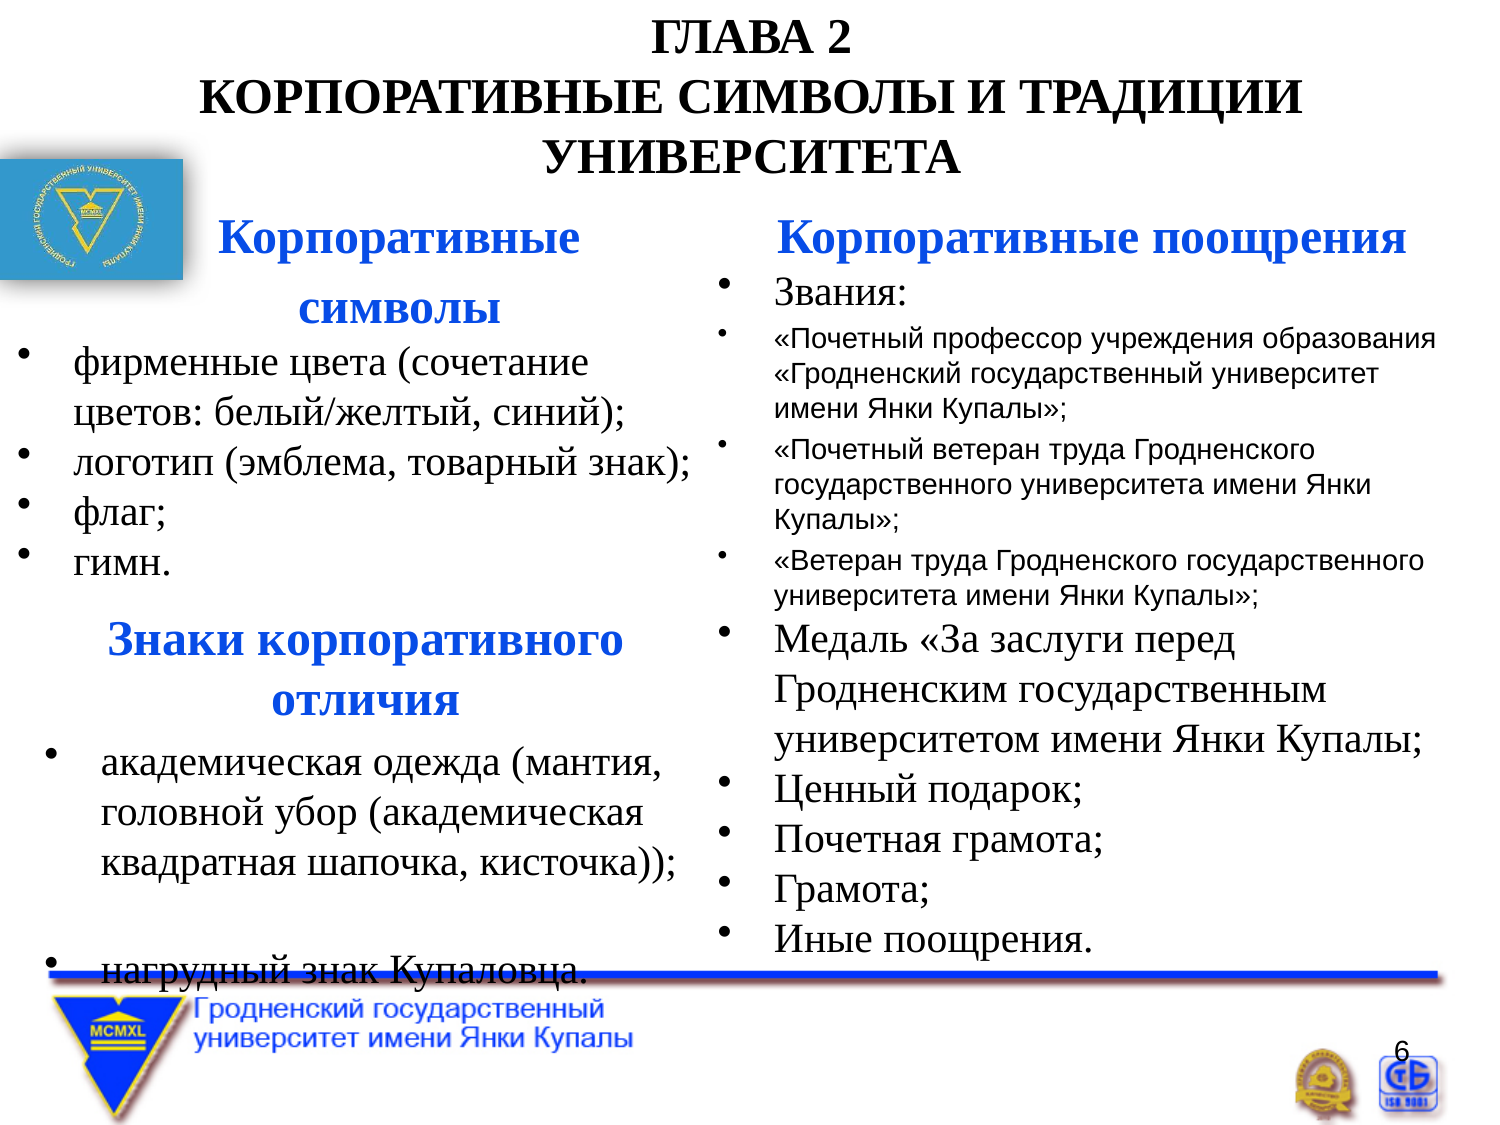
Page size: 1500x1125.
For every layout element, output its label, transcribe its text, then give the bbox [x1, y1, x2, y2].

list Корпоративные поощрения Звания: «Почетный профессор учреждения образования «Гродненский государственный университет имени Янки Купалы»; «Почетный ветеран труда Гродненского государственного университета имени Янки Купалы»; «Ветеран труда Гродненского государственного университета имени Янки Купалы»; Медаль «За заслуги перед Гродненским государственным университетом имени Янки Купалы; Ценный подарок; Почетная грамота; Грамота; Иные поощрения. [702, 196, 1483, 953]
title ГЛАВА 2 КОРПОРАТИВНЫЕ СИМВОЛЫ И ТРАДИЦИИ УНИВЕРСИТЕТА [76, 0, 1427, 188]
slide_number 6 [1074, 1024, 1425, 1103]
list Знаки корпоративного отличия академическая одежда (мантия, головной убор (академическая квадратная шапочка, кисточка)); нагрудный знак Купаловца. [29, 597, 703, 929]
picture [0, 0, 1500, 1125]
list Корпоративные символы фирменные цвета (сочетание цветов: белый/желтый, синий); логотип (эмблема, товарный знак); флаг; гимн. [2, 196, 702, 693]
